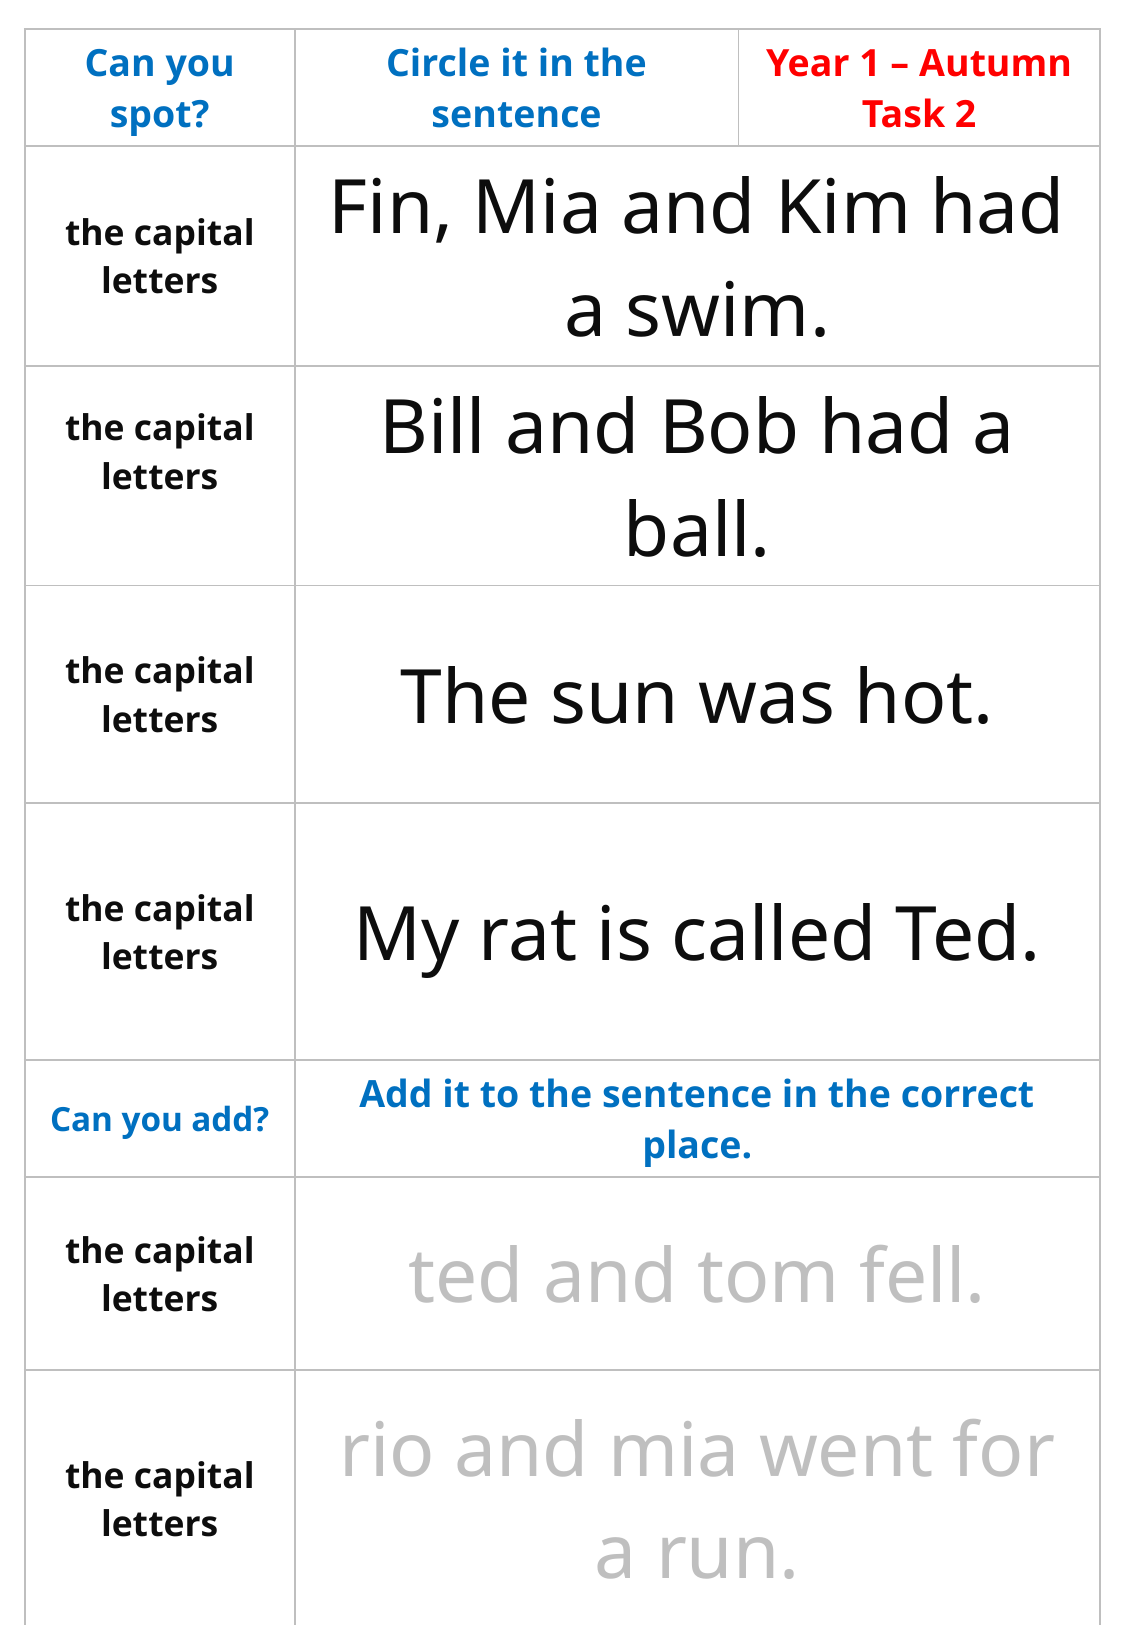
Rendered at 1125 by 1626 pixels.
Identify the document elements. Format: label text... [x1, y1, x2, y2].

table_cell Fin, Mia and Kim had a swim. [296, 147, 1099, 365]
table_cell Can you add? [26, 1061, 294, 1176]
table_cell the capital letters [26, 367, 294, 585]
table_header Year 1 – Autumn Task 2 [739, 30, 1099, 145]
table_cell the capital letters [26, 1371, 294, 1625]
table_cell the capital letters [26, 1178, 294, 1369]
table_cell the capital letters [26, 586, 294, 802]
table_cell My rat is called Ted. [296, 804, 1099, 1059]
table_cell the capital letters [26, 804, 294, 1059]
table_cell The sun was hot. [296, 586, 1099, 802]
table_cell Bill and Bob had a ball. [296, 367, 1099, 585]
table_cell Add it to the sentence in the correct place. [296, 1061, 1099, 1176]
table_header Can you spot? [26, 30, 294, 145]
table_cell the capital letters [26, 147, 294, 365]
table_header Circle it in the sentence [296, 30, 738, 145]
table_cell rio and mia went for a run. [296, 1371, 1099, 1625]
table_cell ted and tom fell. [296, 1178, 1099, 1369]
